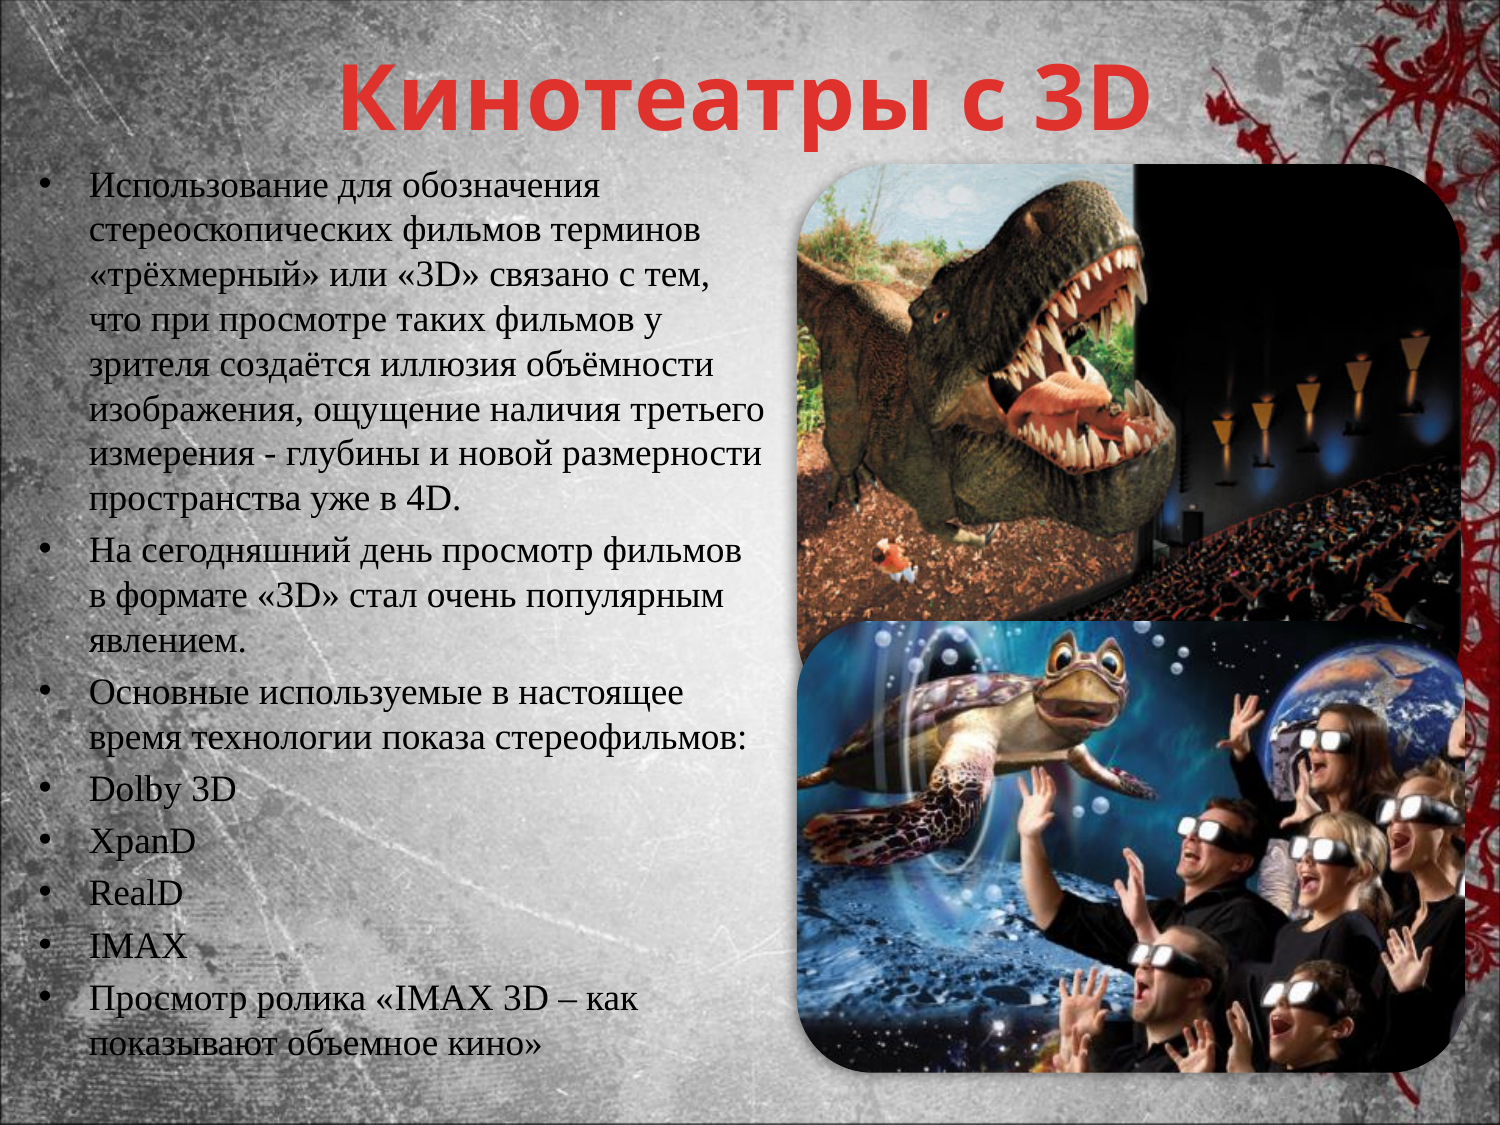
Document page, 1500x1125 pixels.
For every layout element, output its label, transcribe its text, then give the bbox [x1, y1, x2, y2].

picture [0, 0, 1500, 1125]
title Кинотеатры с 3D [70, 0, 1421, 188]
list Использование для обозначения стереоскопических фильмов терминов «трёхмерный» или «3D» связано с тем, что при просмотре таких фильмов у зрителя создаётся иллюзия объёмности изображения, ощущение наличия третьего измерения - глубины и новой размерности пространства уже в 4D. На сегодняшний день просмотр фильмов в формате «3D» стал очень популярным явлением. Основные используемые в настоящее время технологии показа стереофильмов: Dolby 3D XpanD RealD IMAX Просмотр ролика «IMAX 3D – как показывают объемное кино» [23, 152, 786, 1090]
